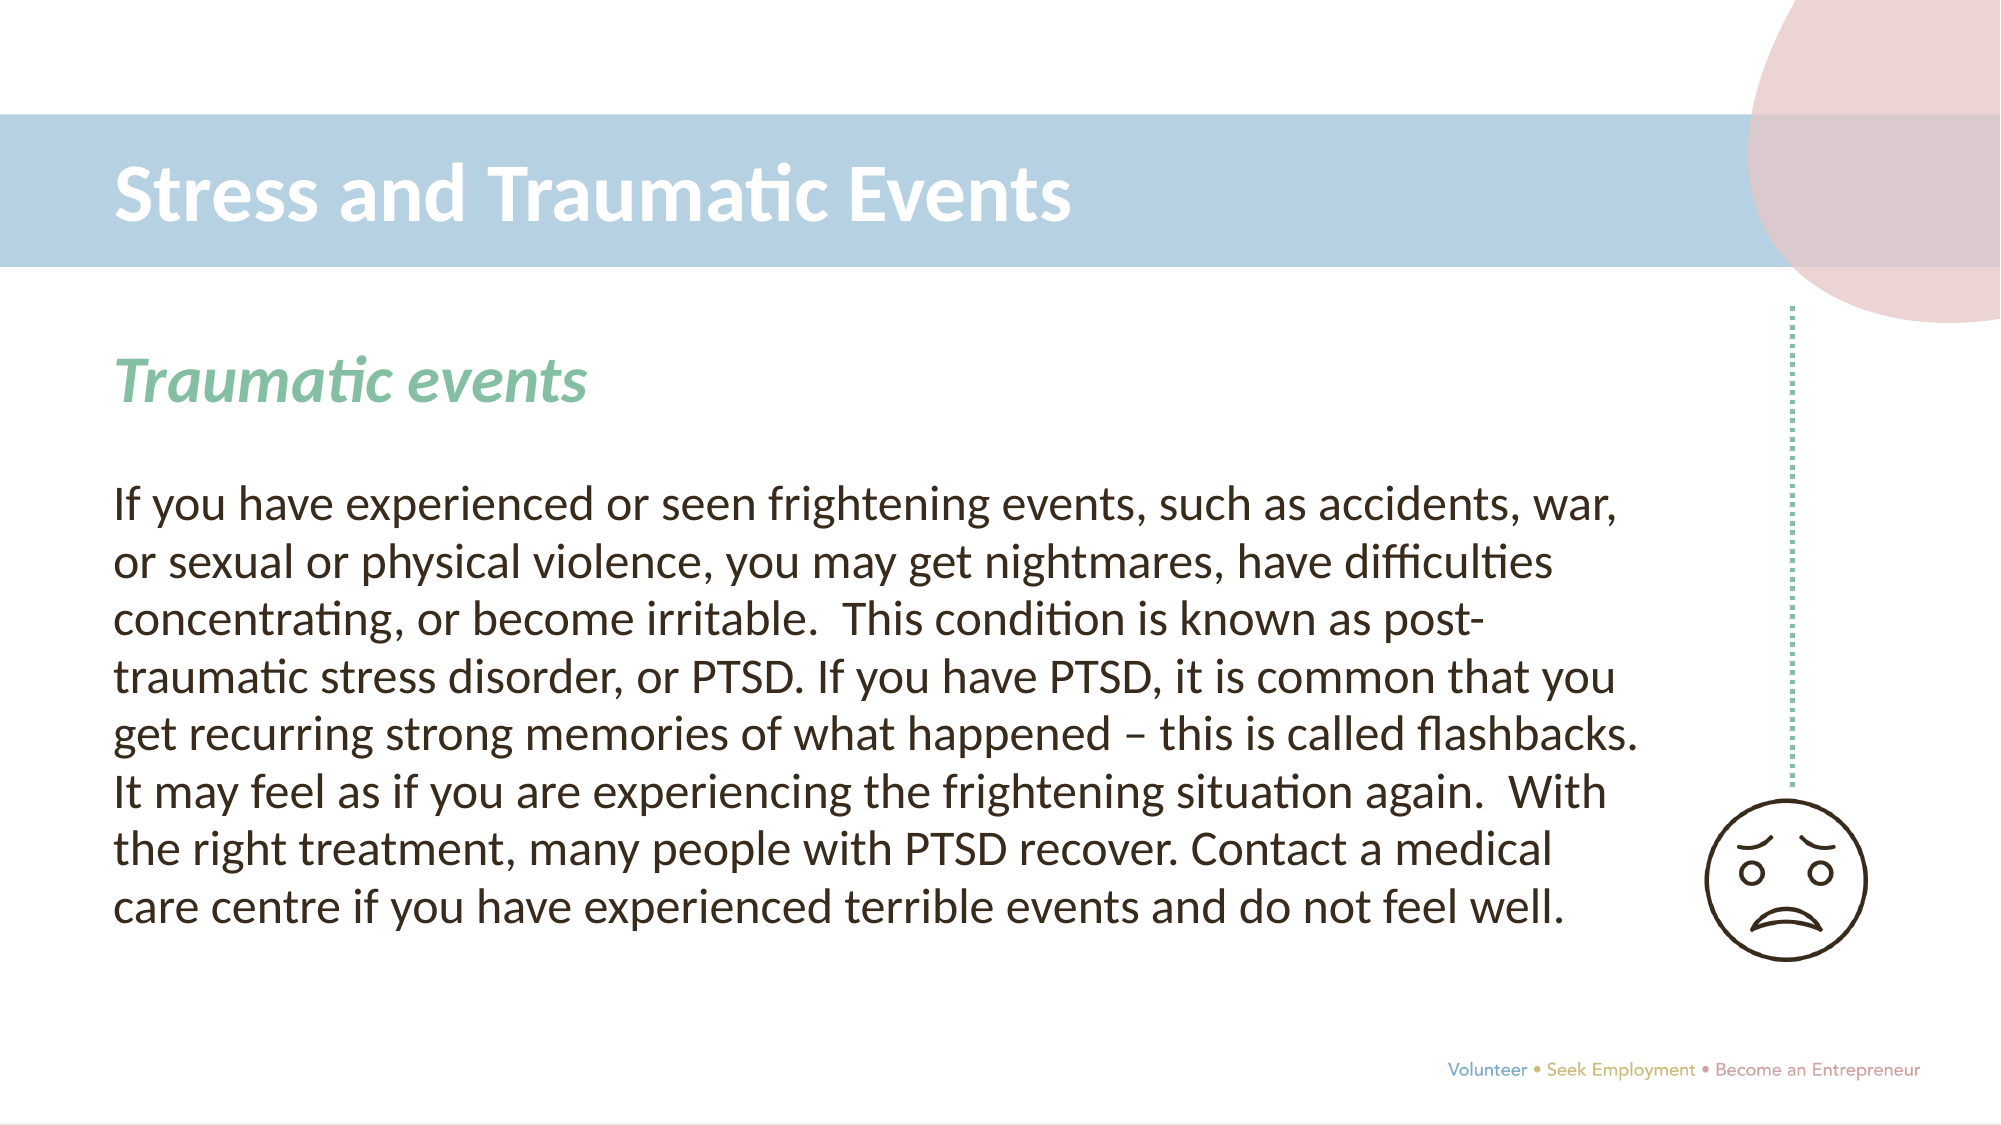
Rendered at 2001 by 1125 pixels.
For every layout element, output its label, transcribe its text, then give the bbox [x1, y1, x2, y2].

text_box [1747, 0, 2000, 323]
picture [1418, 1046, 1971, 1103]
text_box [0, 113, 1792, 268]
text_box Stress and Traumatic Events [99, 147, 1312, 290]
text_box Traumatic events If you have experienced or seen frightening events, such as accidents, war, or sexual or physical violence, you may get nightmares, have difficulties concentrating, or become irritable. This condition is known as post-traumatic stress disorder, or PTSD. If you have PTSD, it is common that you get recurring strong memories of what happened – this is called flashbacks. It may feel as if you are experiencing the frightening situation again. With the right treatment, many people with PTSD recover. Contact a medical care centre if you have experienced terrible events and do not feel well. [98, 350, 1661, 975]
picture [1682, 777, 1889, 984]
